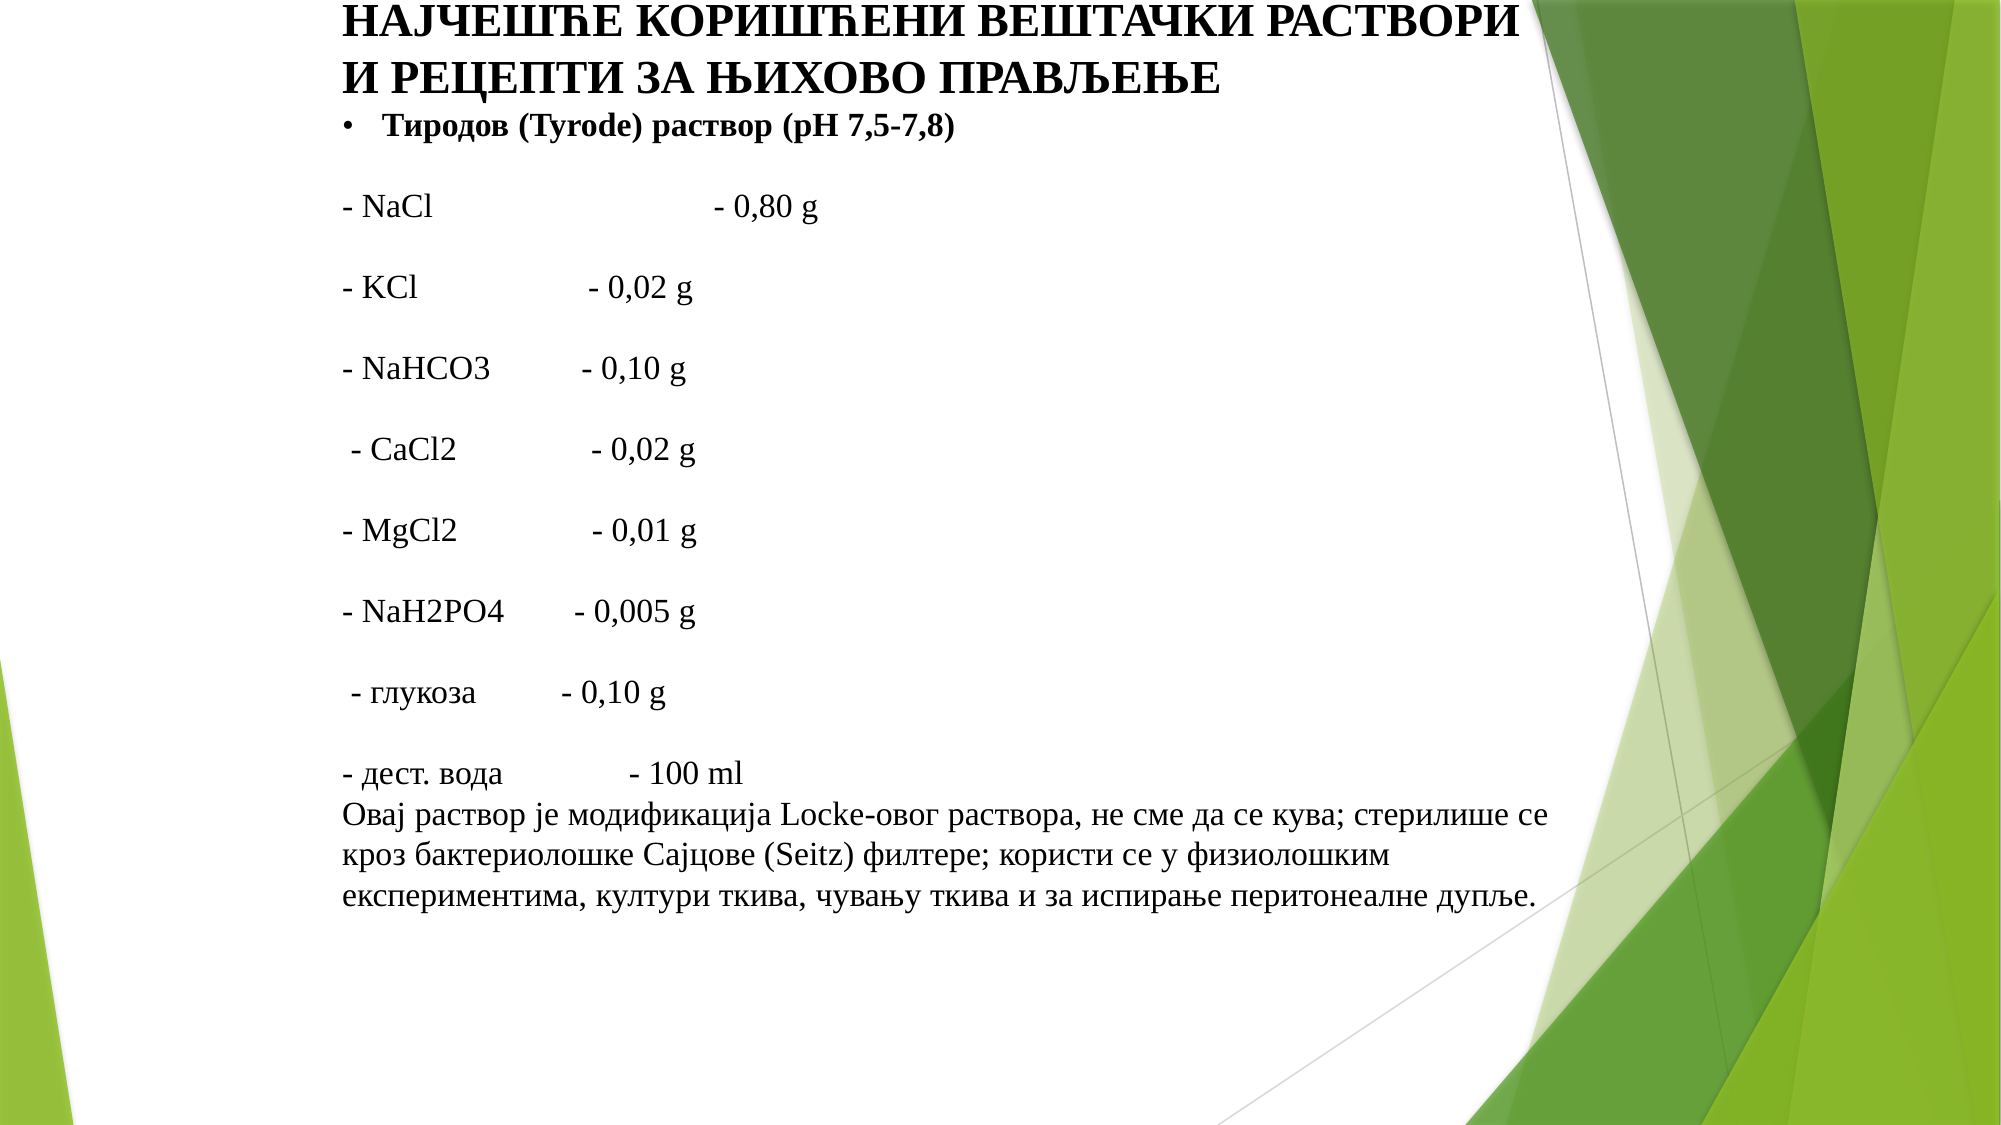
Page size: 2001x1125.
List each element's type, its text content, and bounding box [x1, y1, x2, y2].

title НАЈЧЕШЋЕ КОРИШЋЕНИ ВЕШТАЧКИ РАСТВОРИ И РЕЦЕПТИ ЗА ЊИХОВО ПРАВЉЕЊЕ • Тиродов (Tyrode) раствор (pH 7,5-7,8) - NaCl - 0,80 g - KCl - 0,02 g - NaHCO3 - 0,10 g - CaCl2 - 0,02 g - MgCl2 - 0,01 g - NaH2PO4 - 0,005 g - глукоза - 0,10 g - дест. вода - 100 ml Овај раствор је модификација Locke-овог раствора, не сме да се кува; стерилише се кроз бактериолошке Сaјцове (Seitz) филтере; користи се у физиолошким експериментима, култури ткива, чувању ткива и за испирање перитонеалне дупље. [137, 0, 1583, 1125]
